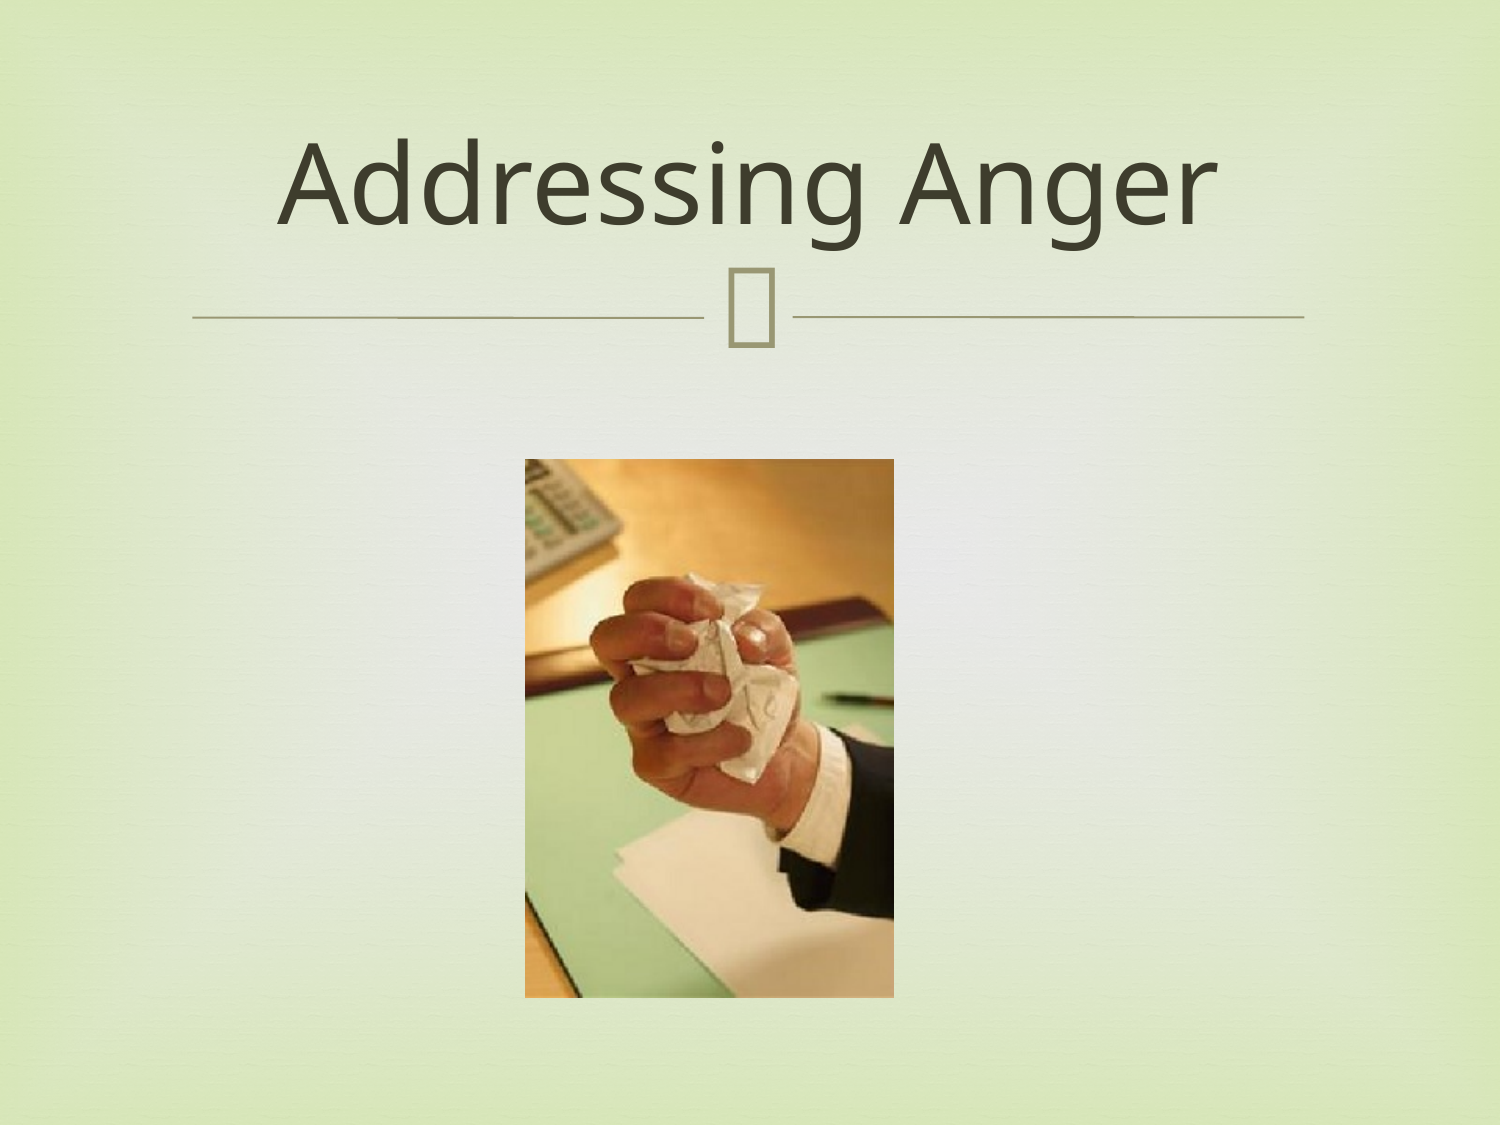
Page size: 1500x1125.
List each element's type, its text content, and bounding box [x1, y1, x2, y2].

title Addressing Anger [112, 93, 1386, 267]
picture [524, 459, 895, 998]
list [114, 368, 1386, 1005]
